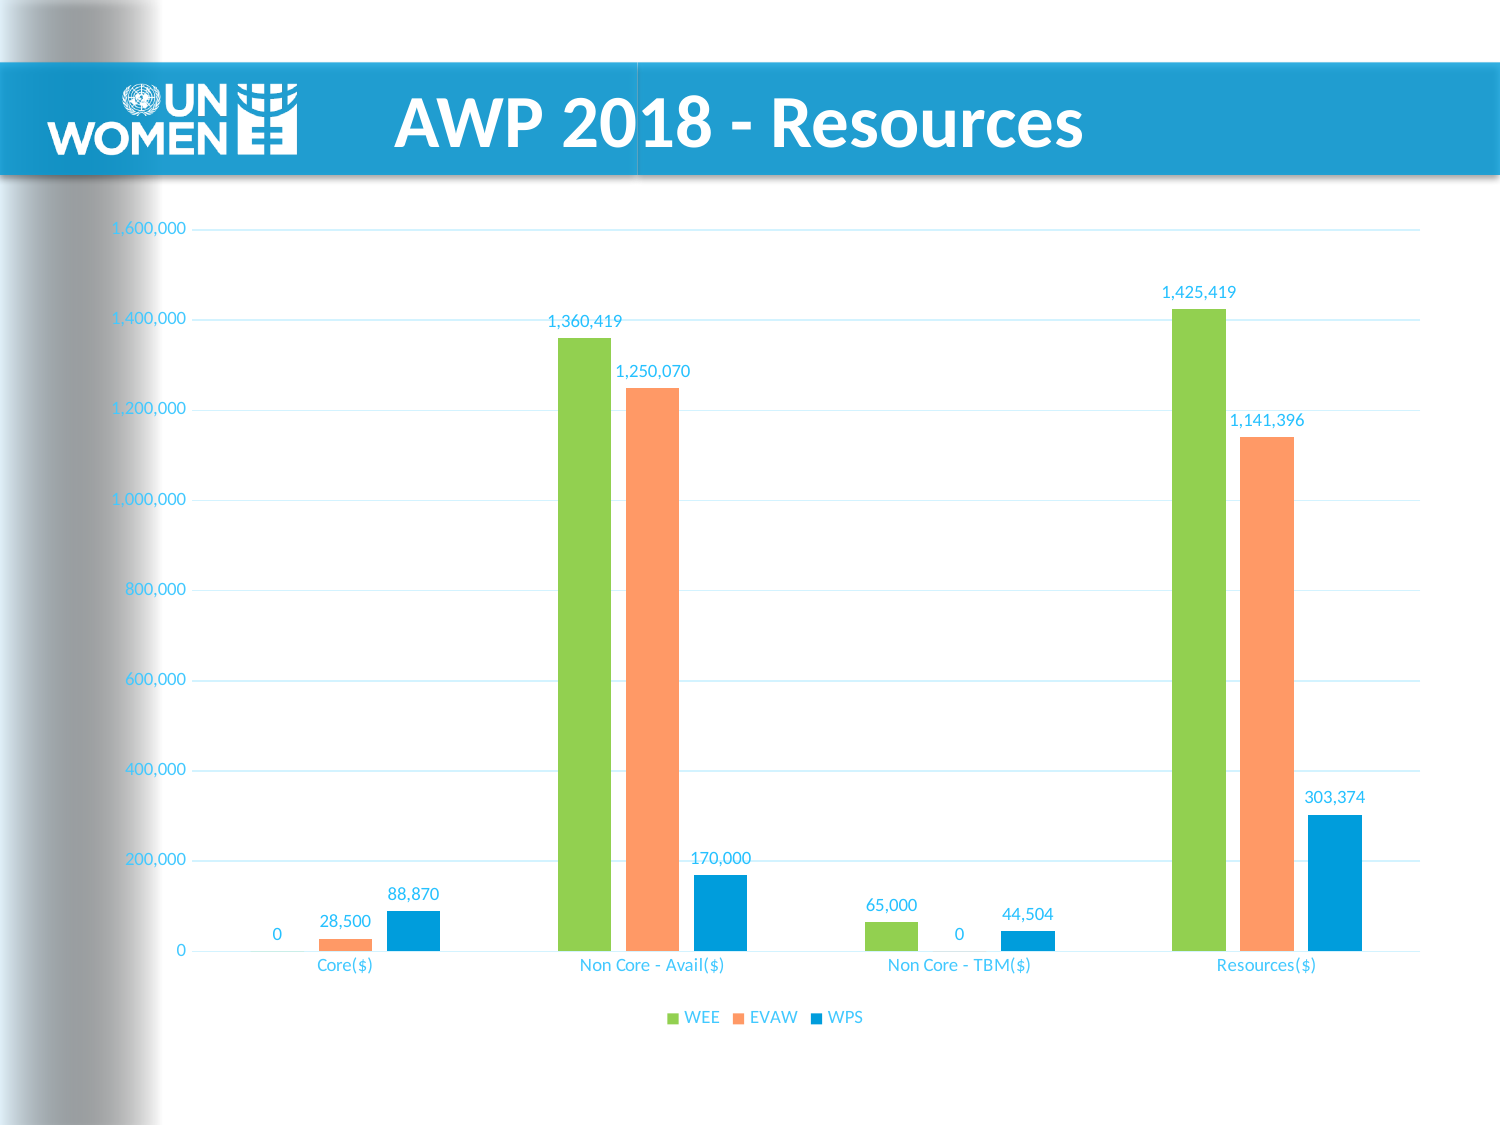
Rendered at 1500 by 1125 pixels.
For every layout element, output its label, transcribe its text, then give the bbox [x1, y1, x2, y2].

chart [83, 203, 1448, 1035]
title AWP 2018 - Resources [379, 68, 1475, 167]
picture [43, 80, 300, 163]
